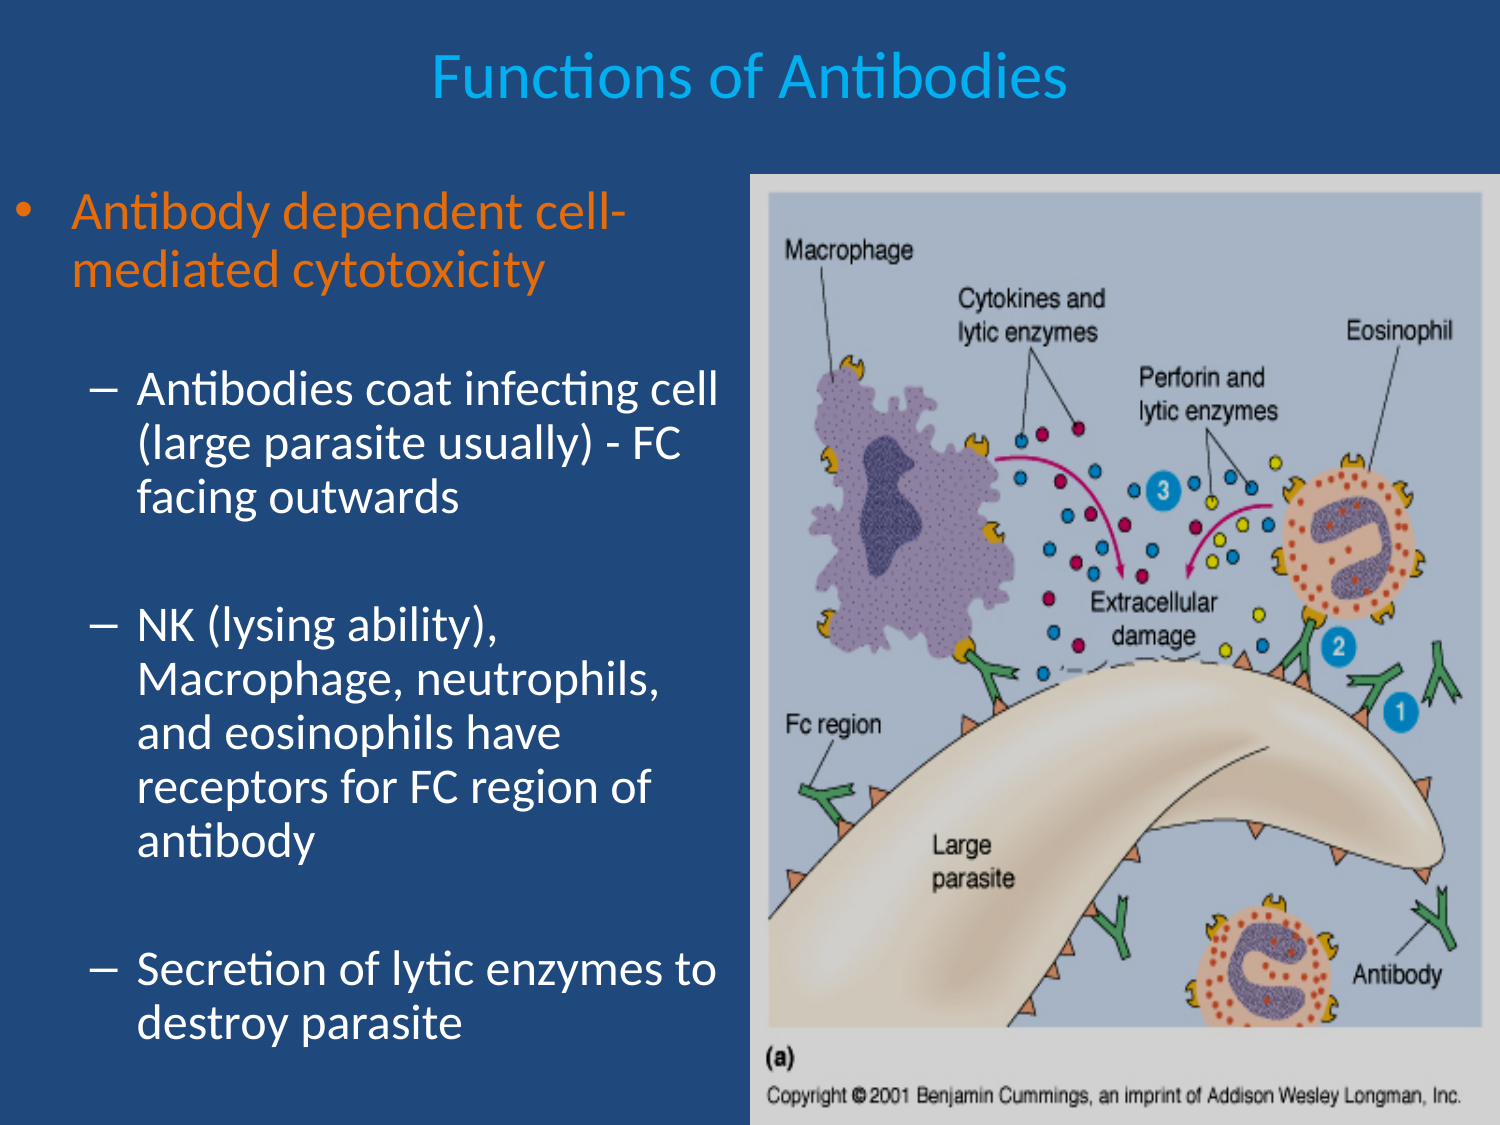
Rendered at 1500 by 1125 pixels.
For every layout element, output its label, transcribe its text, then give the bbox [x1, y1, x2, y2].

text_box Antibody dependent cell-mediated cytotoxicity Antibodies coat infecting cell (large parasite usually) - FC facing outwards NK (lysing ability), Macrophage, neutrophils, and eosinophils have receptors for FC region of antibody Secretion of lytic enzymes to destroy parasite [0, 174, 738, 1125]
text_box Functions of Antibodies [112, 24, 1388, 125]
picture [749, 174, 1500, 1125]
